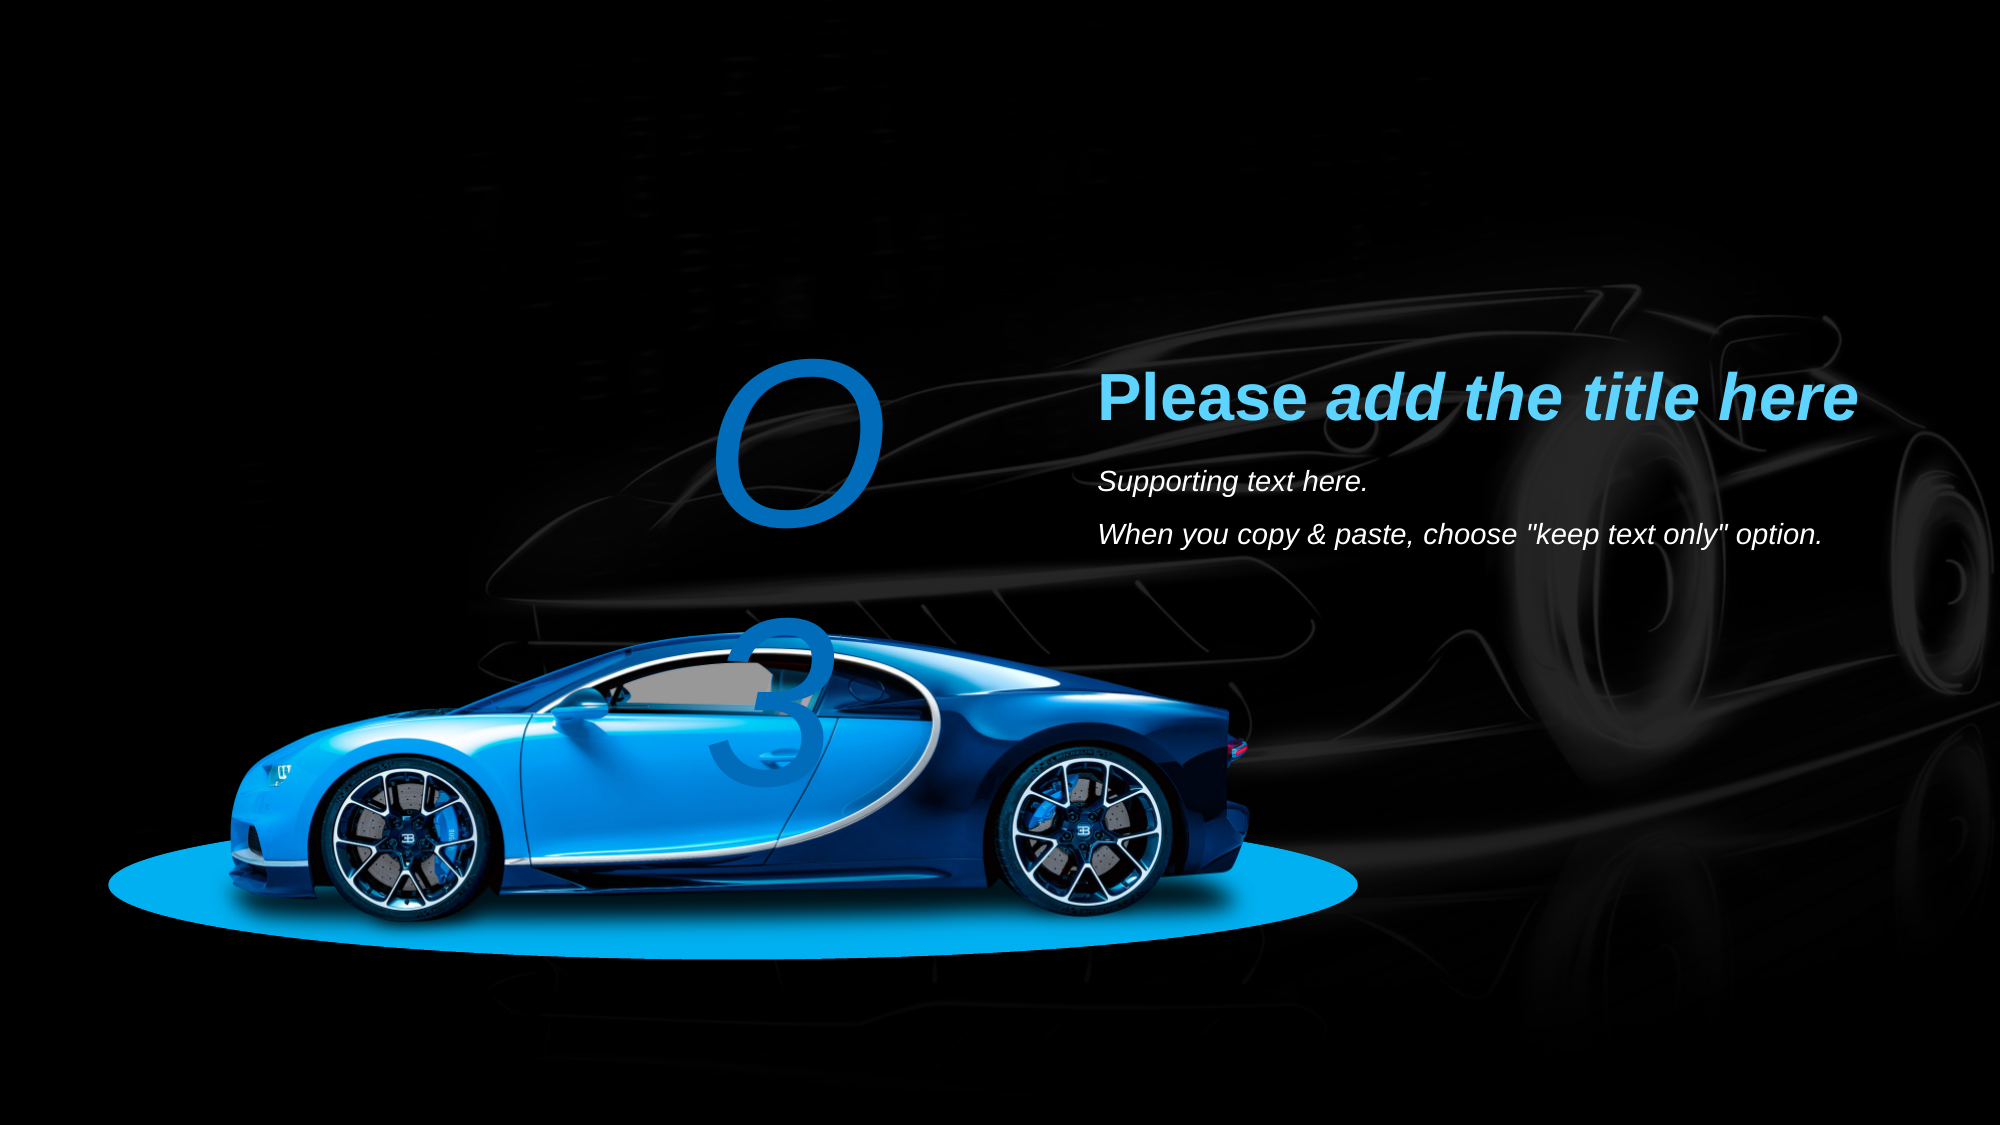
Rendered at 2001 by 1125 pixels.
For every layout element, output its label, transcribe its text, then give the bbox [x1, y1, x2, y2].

picture [207, 927, 446, 953]
picture [207, 631, 1259, 921]
list Supporting text here. When you copy & paste, choose "keep text only" option. [1082, 459, 1890, 571]
title Please add the title here [1082, 330, 1890, 443]
picture [1020, 927, 1259, 953]
list O3 [689, 311, 985, 573]
